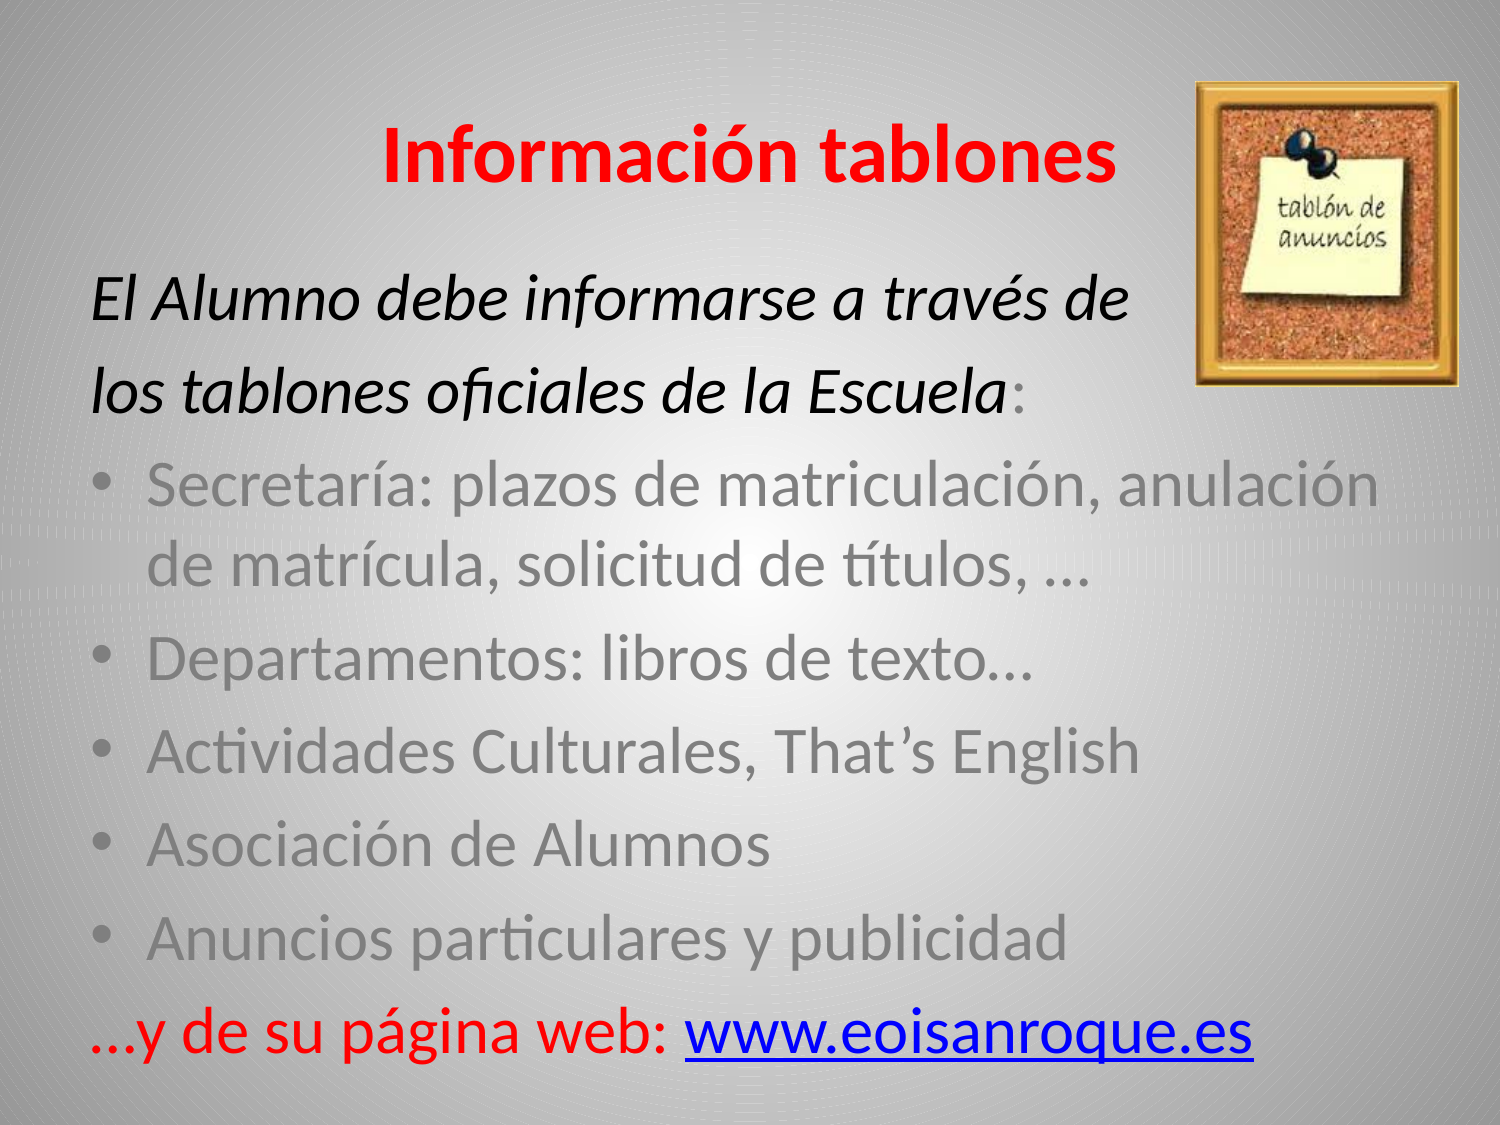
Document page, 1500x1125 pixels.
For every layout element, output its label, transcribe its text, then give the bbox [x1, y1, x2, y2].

picture [1195, 81, 1459, 387]
list El Alumno debe informarse a través de los tablones oficiales de la Escuela: Secretaría: plazos de matriculación, anulación de matrícula, solicitud de títulos, … Departamentos: libros de texto… Actividades Culturales, That’s English Asociación de Alumnos Anuncios particulares y publicidad …y de su página web: www.eoisanroque.es [74, 245, 1426, 1006]
title Información tablones [74, 113, 1187, 185]
